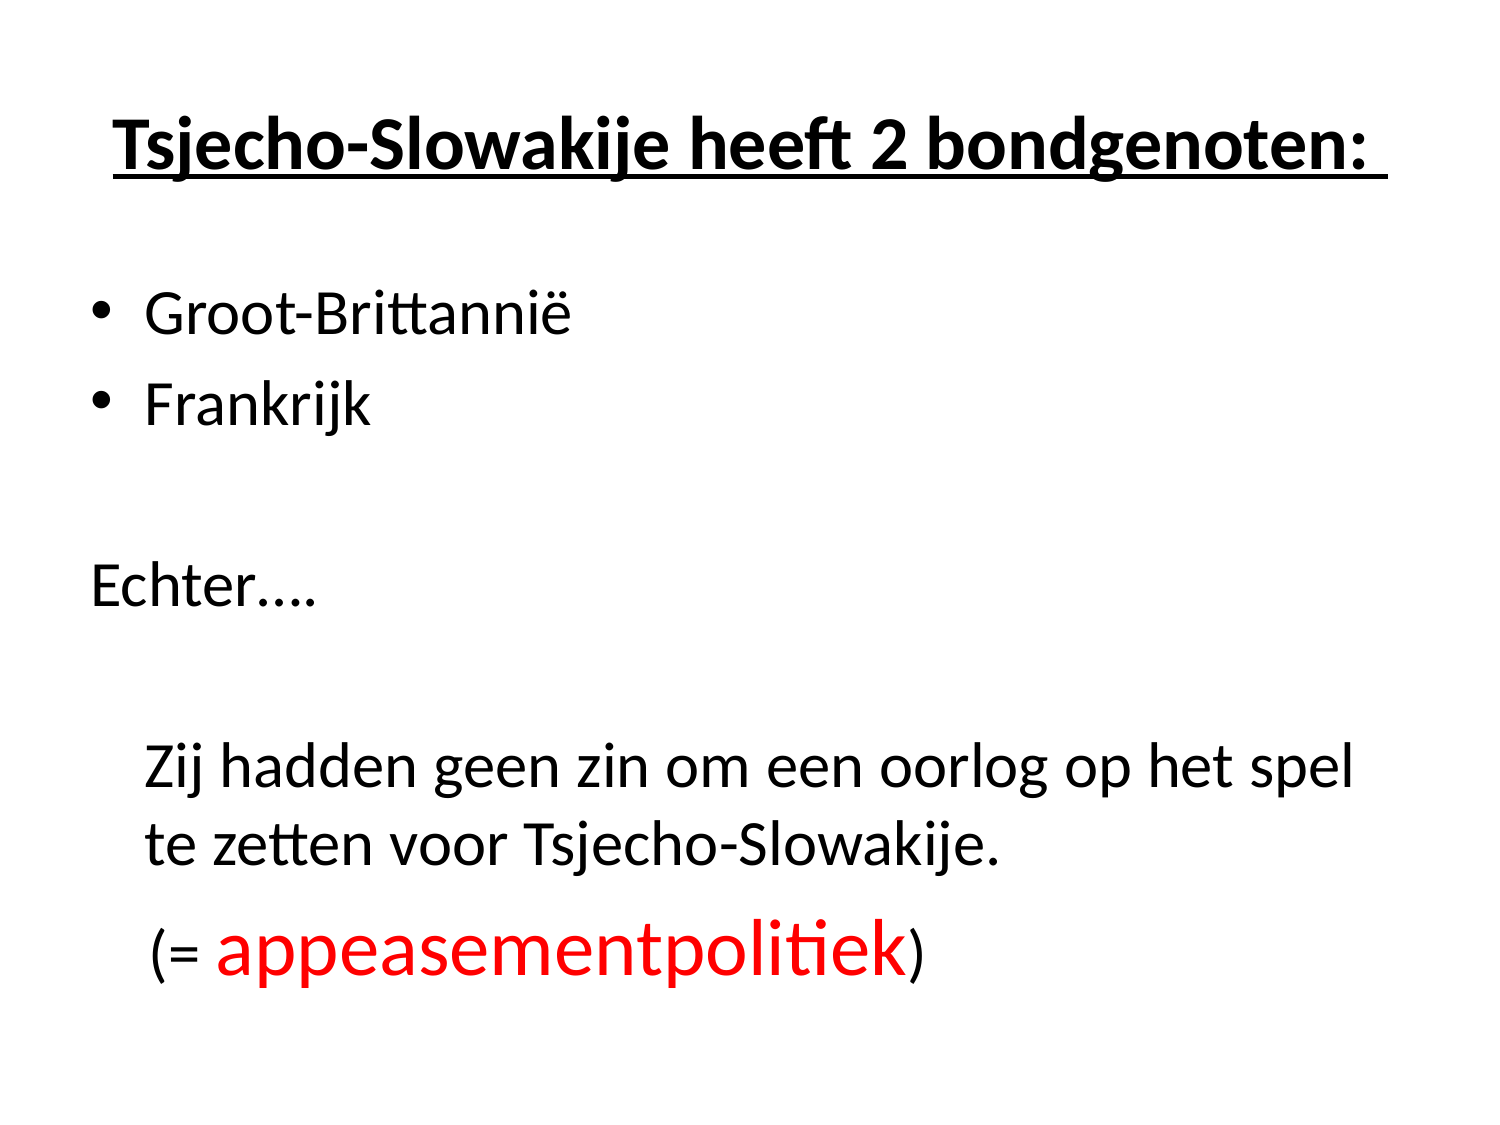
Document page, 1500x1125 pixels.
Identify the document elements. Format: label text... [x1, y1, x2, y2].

title Tsjecho-Slowakije heeft 2 bondgenoten: [75, 45, 1425, 233]
list Groot-Brittannië Frankrijk Echter…. Zij hadden geen zin om een oorlog op het spel te zetten voor Tsjecho-Slowakije. (= appeasementpolitiek) [75, 262, 1425, 1005]
